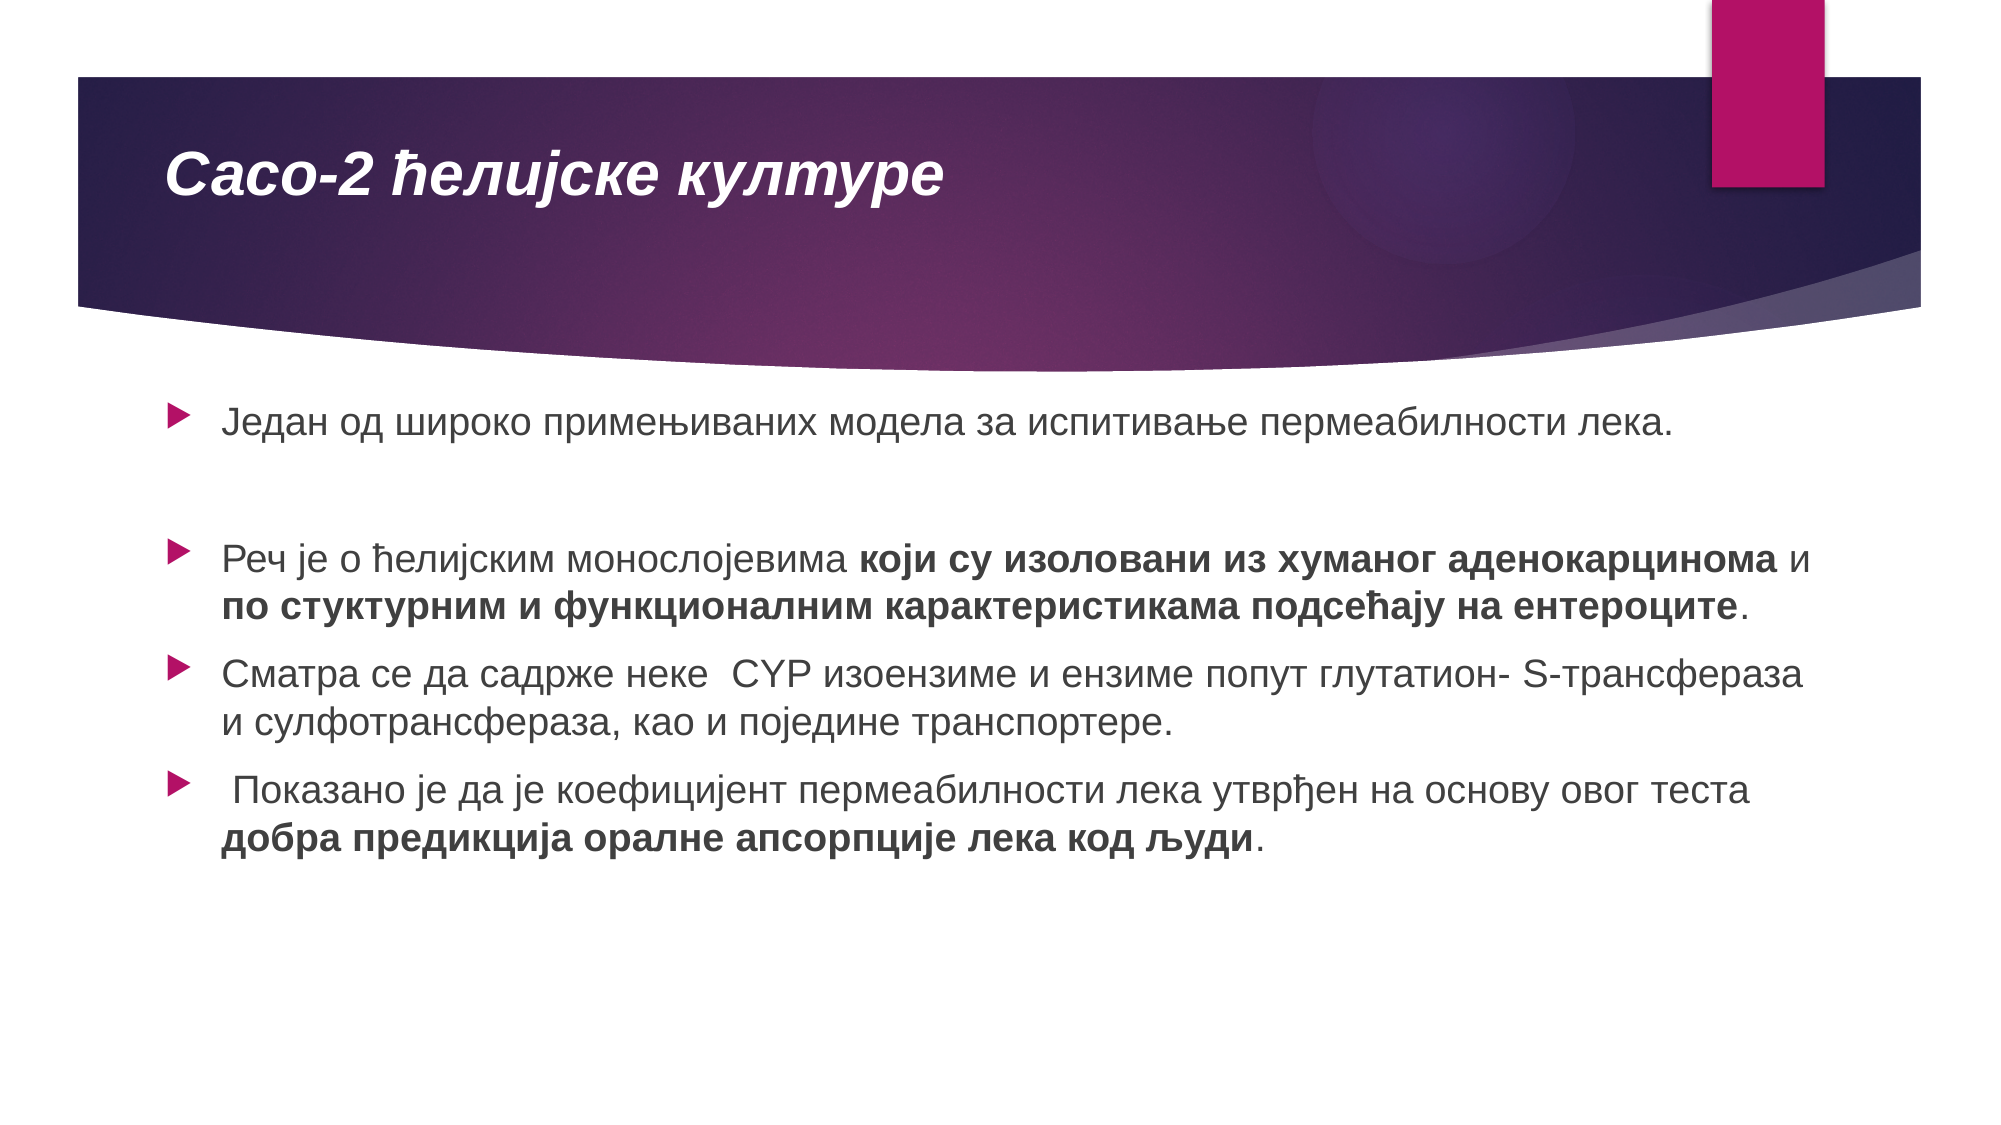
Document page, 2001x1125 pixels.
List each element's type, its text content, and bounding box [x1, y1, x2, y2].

list Један од широко примењиваних модела за испитивање пермеабилности лека. Реч је о ћелијским монослојевима који су изоловани из хуманог аденокарцинома и по стуктурним и функционалним карактеристикама подсећају на ентероците. Сматра се да садрже неке CYP изоензиме и ензиме попут глутатион- S-трансфераза и сулфотрансфераза, као и поједине транспортере. Показано је да је коефицијент пермеабилности лека утврђен на основу овог теста добра предикција оралне апсорпције лека код људи. [149, 388, 1850, 1091]
text_box Сасо-2 ћелијске културе [149, 125, 1684, 216]
